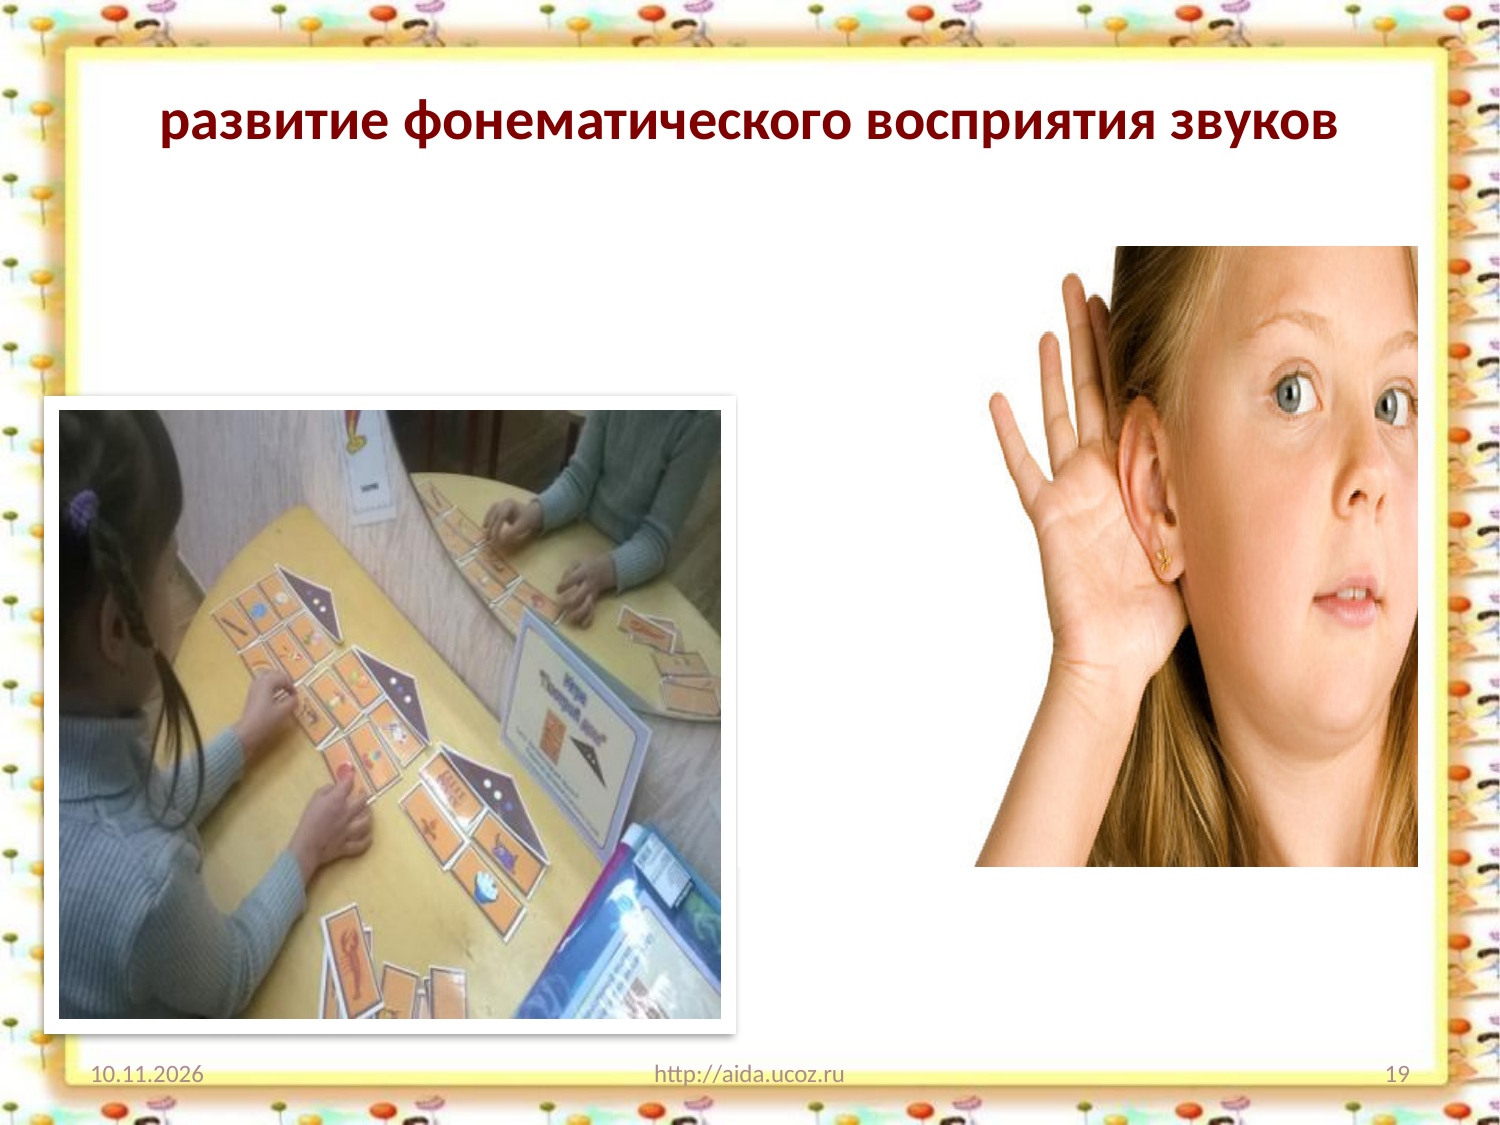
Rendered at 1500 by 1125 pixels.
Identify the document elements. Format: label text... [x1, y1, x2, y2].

slide_number 19 [1074, 1042, 1425, 1103]
footer http://aida.ucoz.ru [512, 1042, 988, 1103]
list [58, 409, 722, 1020]
title развитие фонематического восприятия звуков [74, 44, 1426, 188]
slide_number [75, 1043, 425, 1103]
picture [0, 0, 1500, 1125]
